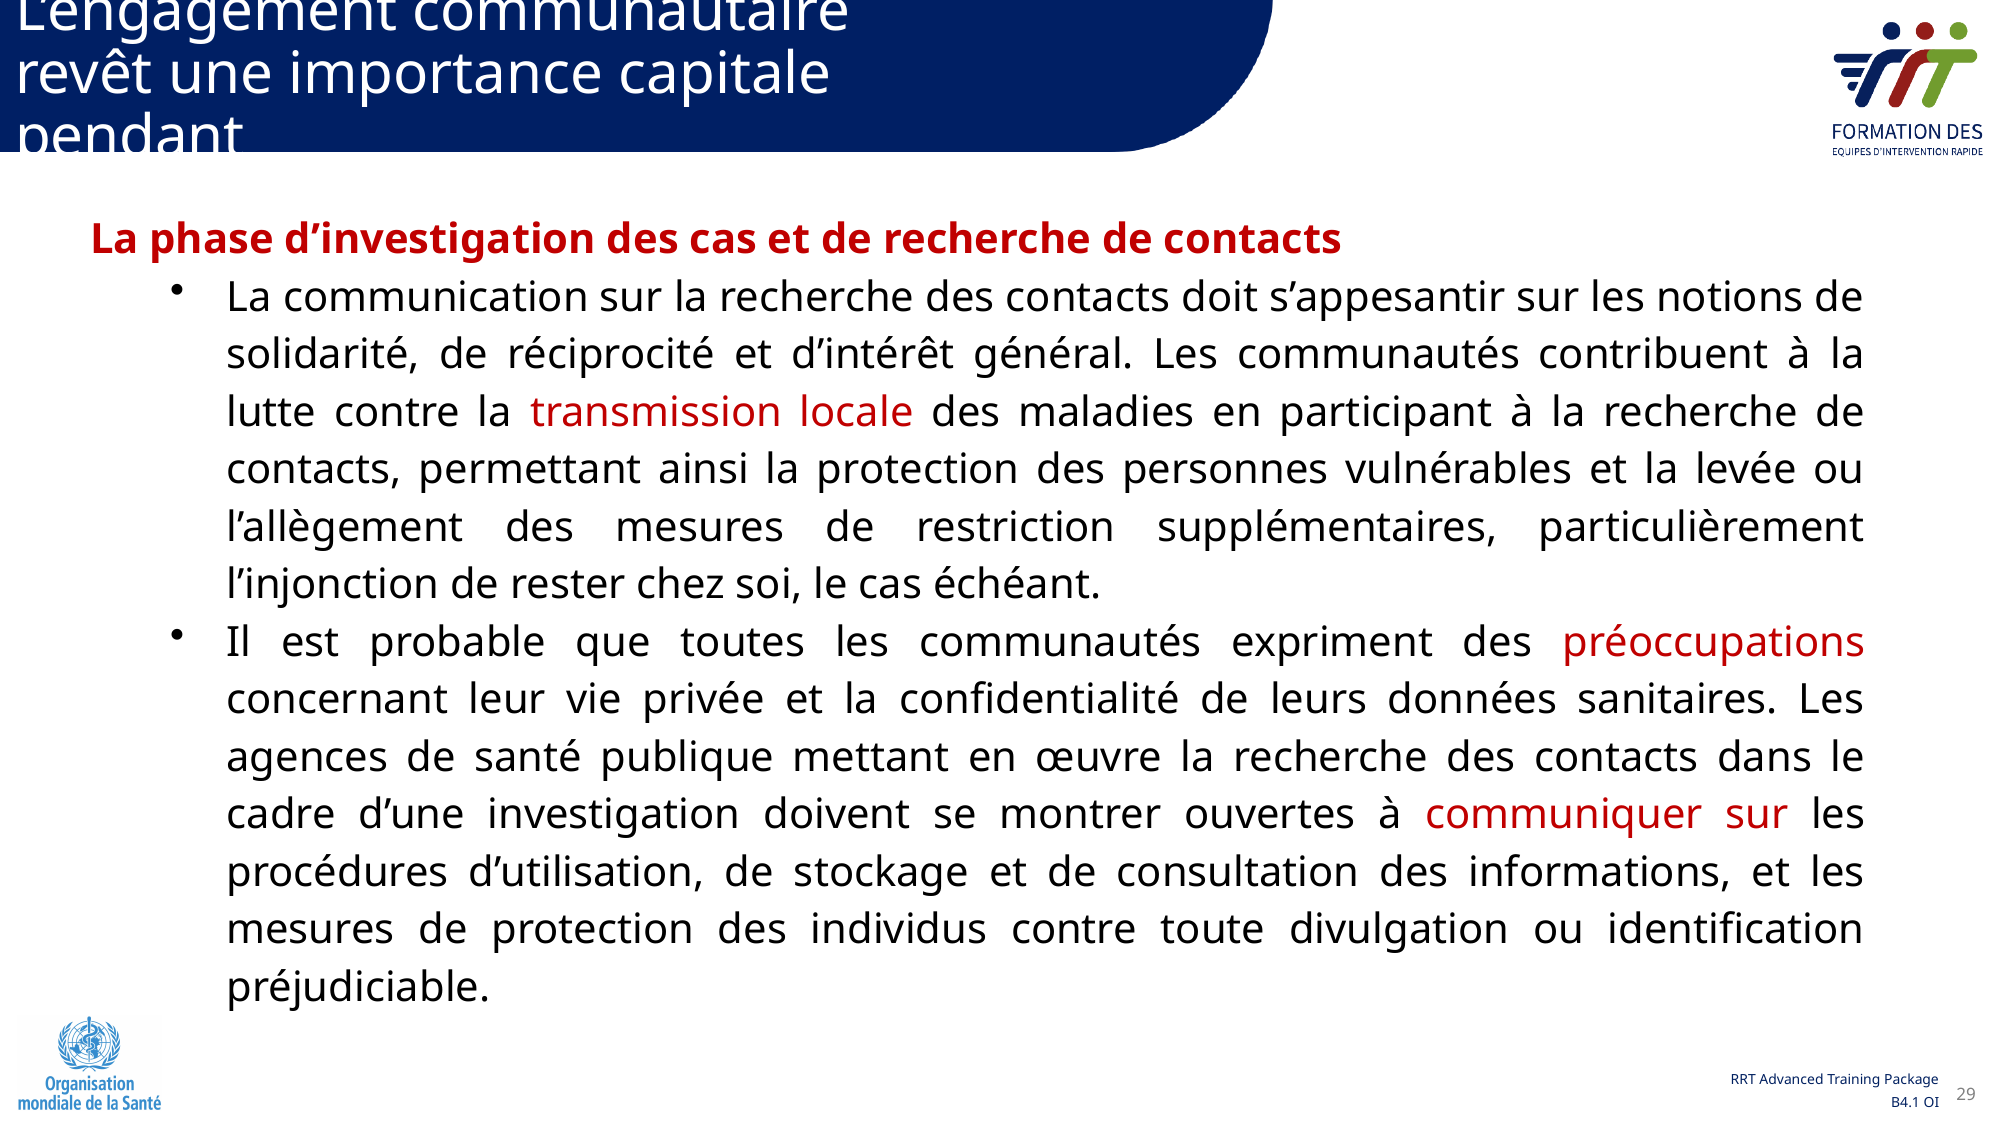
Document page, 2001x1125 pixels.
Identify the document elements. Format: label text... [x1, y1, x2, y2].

picture [0, 0, 1273, 152]
list La phase d’investigation des cas et de recherche de contacts La communication sur la recherche des contacts doit s’appesantir sur les notions de solidarité, de réciprocité et d’intérêt général. Les communautés contribuent à la lutte contre la transmission locale des maladies en participant à la recherche de contacts, permettant ainsi la protection des personnes vulnérables et la levée ou l’allègement des mesures de restriction supplémentaires, particulièrement l’injonction de rester chez soi, le cas échéant. Il est probable que toutes les communautés expriment des préoccupations concernant leur vie privée et la confidentialité de leurs données sanitaires. Les agences de santé publique mettant en œuvre la recherche des contacts dans le cadre d’une investigation doivent se montrer ouvertes à communiquer sur les procédures d’utilisation, de stockage et de consultation des informations, et les mesures de protection des individus contre toute divulgation ou identification préjudiciable. [57, 204, 1881, 969]
title L’engagement communautaire revêt une importance capitale pendant [0, 14, 1005, 134]
picture [17, 1015, 162, 1111]
picture [1832, 21, 1983, 157]
